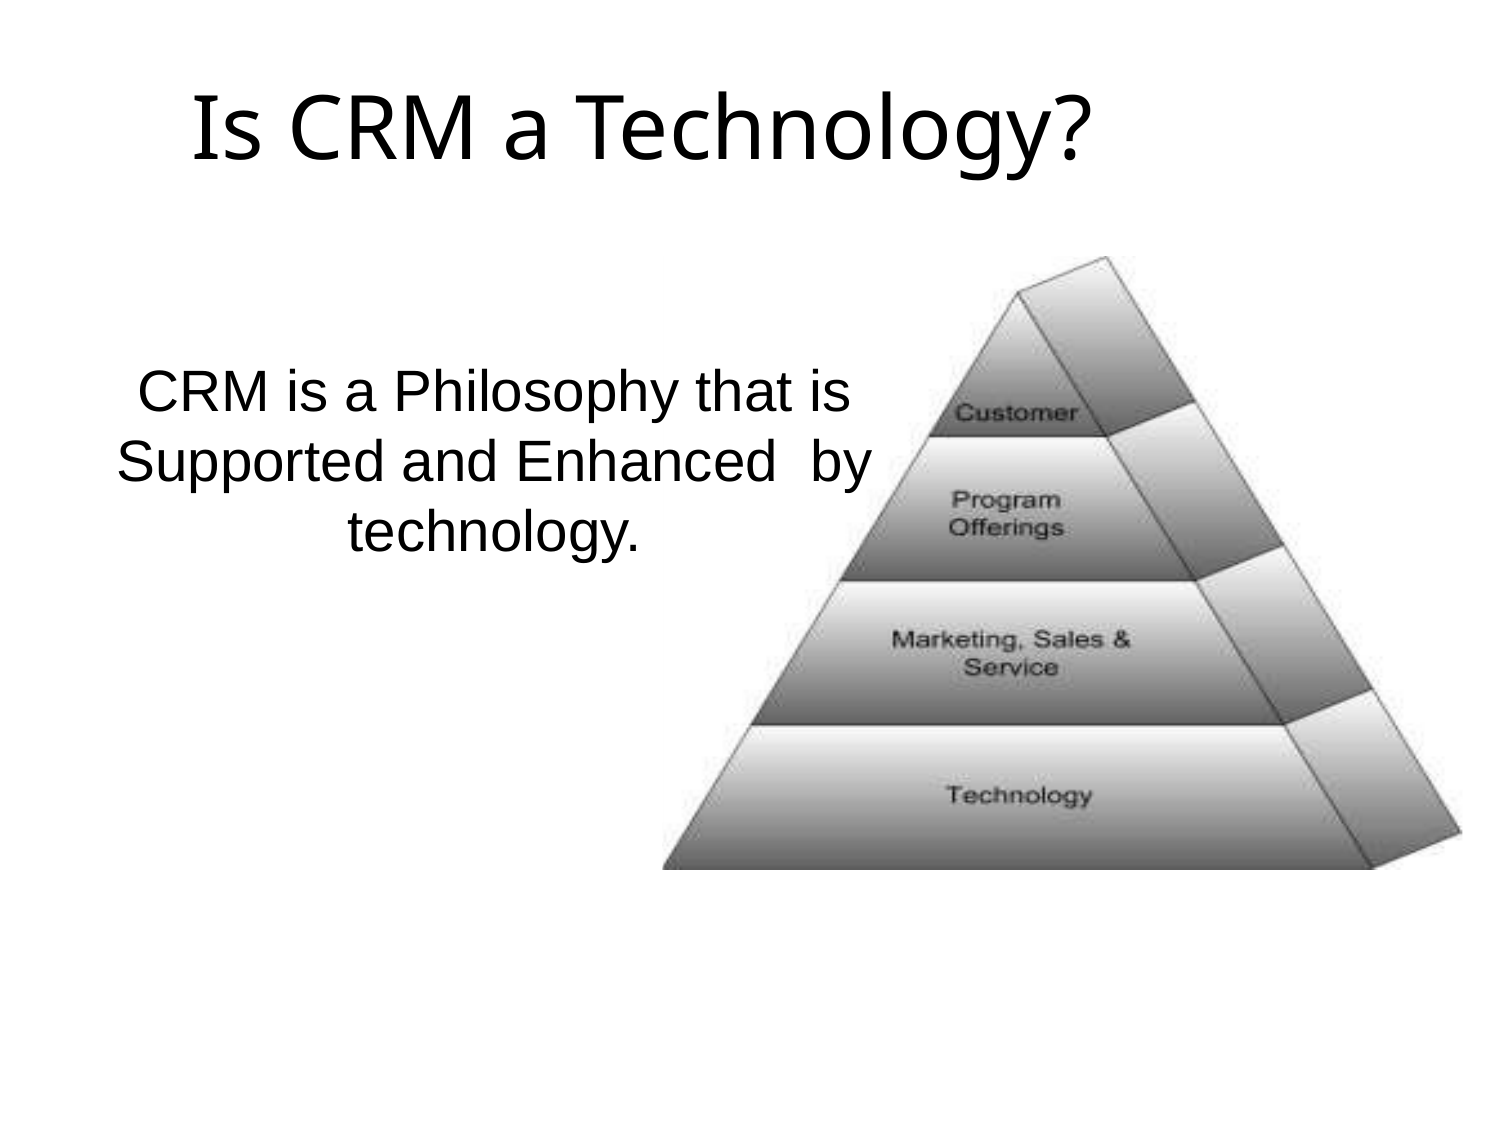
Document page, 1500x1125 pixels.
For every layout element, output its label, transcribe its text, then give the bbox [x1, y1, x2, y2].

subtitle Is CRM a Technology? [117, 75, 1168, 187]
title CRM is a Philosophy that is Supported and Enhanced by technology. [112, 350, 875, 563]
text_box [662, 256, 1463, 870]
